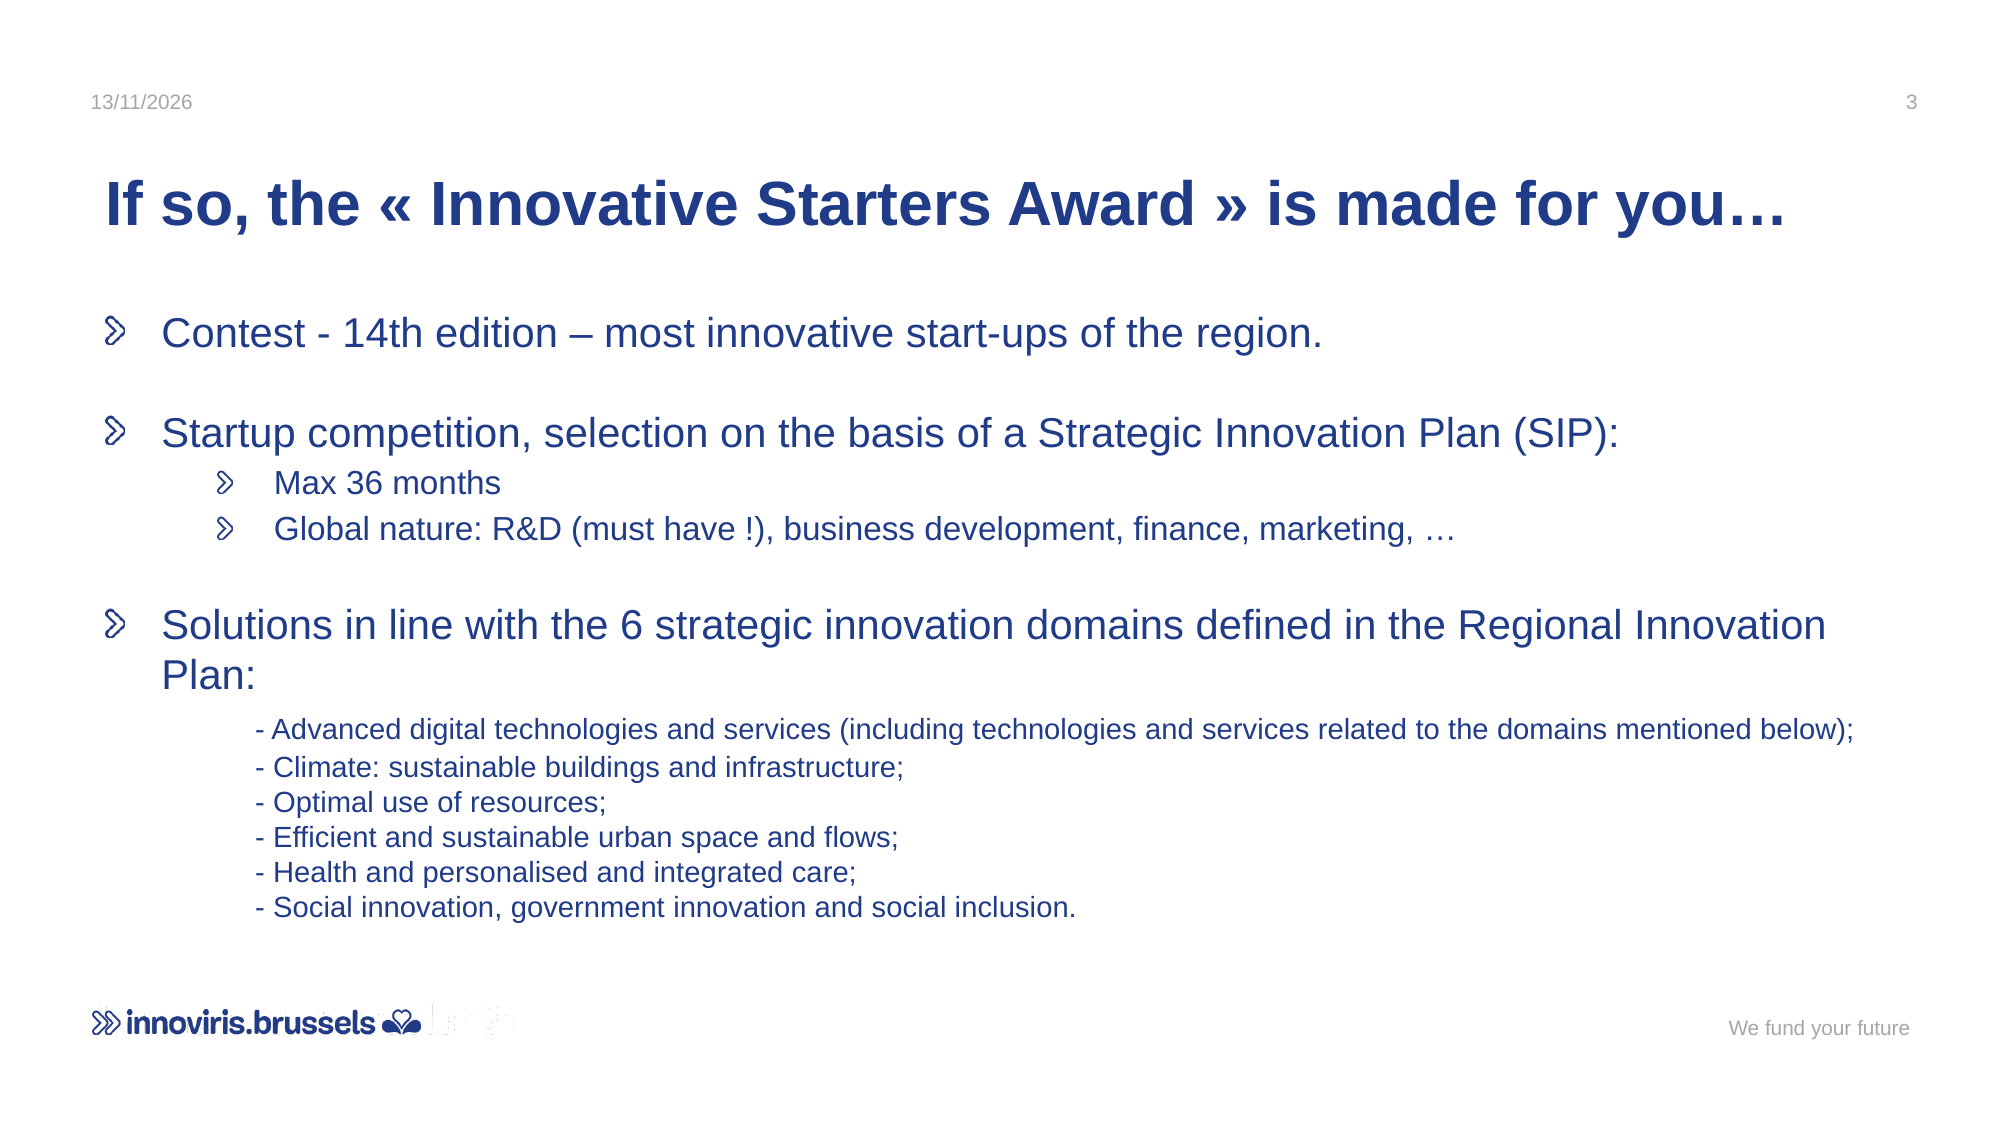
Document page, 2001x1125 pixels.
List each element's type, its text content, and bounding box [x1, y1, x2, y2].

picture [217, 516, 233, 540]
picture [105, 608, 125, 638]
list Contest - 14th edition – most innovative start-ups of the region. Startup competition, selection on the basis of a Strategic Innovation Plan (SIP): Max 36 months Global nature: R&D (must have !), business development, finance, marketing, … Solutions in line with the 6 strategic innovation domains defined in the Regional Innovation Plan: - Advanced digital technologies and services (including technologies and services related to the domains mentioned below); - Climate: sustainable buildings and infrastructure; - Optimal use of resources; - Efficient and sustainable urban space and flows; - Health and personalised and integrated care; - Social innovation, government innovation and social inclusion. [90, 344, 1910, 1038]
slide_number 3 [1482, 70, 1933, 131]
footer We fund your future [1250, 996, 1926, 1057]
picture [217, 470, 233, 494]
picture [105, 415, 125, 445]
list If so, the « Innovative Starters Award » is made for you… [90, 155, 1910, 344]
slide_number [75, 70, 526, 131]
